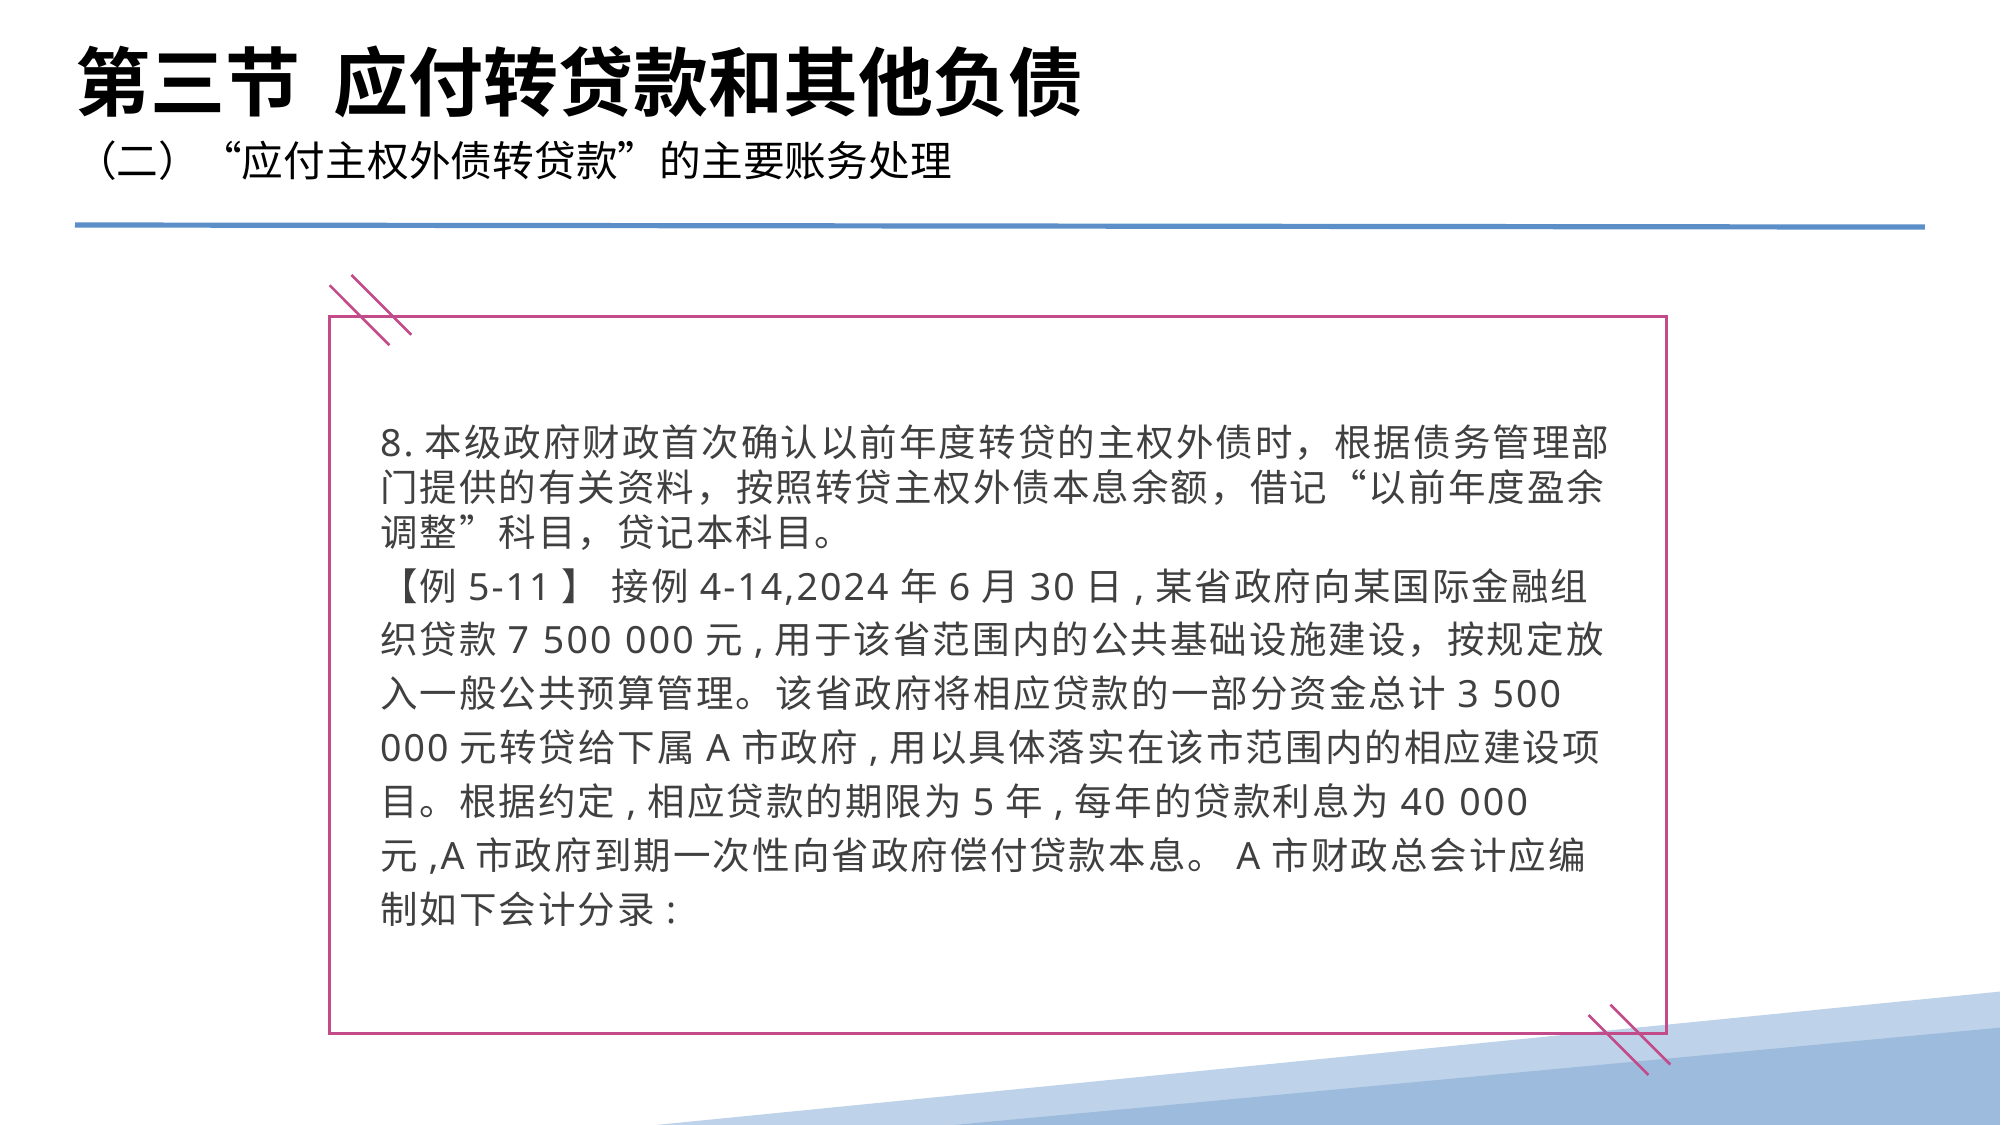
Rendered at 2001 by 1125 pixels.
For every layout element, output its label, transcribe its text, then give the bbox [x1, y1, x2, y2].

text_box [329, 285, 390, 346]
text_box 第三节 应付转贷款和其他负债 [75, 24, 1925, 124]
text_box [1610, 1004, 1671, 1065]
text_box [656, 991, 2000, 1125]
text_box [328, 316, 1668, 1034]
text_box 8.本级政府财政首次确认以前年度转贷的主权外债时，根据债务管理部门提供的有关资料，按照转贷主权外债本息余额，借记“以前年度盈余调整”科目，贷记本科目。 【例5-11】 接例4-14,2024年6月30日,某省政府向某国际金融组织贷款7 500 000元,用于该省范围内的公共基础设施建设，按规定放入一般公共预算管理。该省政府将相应贷款的一部分资金总计3 500 000元转贷给下属A市政府,用以具体落实在该市范围内的相应建设项目。根据约定,相应贷款的期限为5年,每年的贷款利息为40 000元,A市政府到期一次性向省政府偿付贷款本息。A市财政总会计应编制如下会计分录: [369, 351, 1627, 998]
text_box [351, 274, 412, 335]
text_box （二）“应付主权外债转贷款”的主要账务处理 [75, 124, 1925, 200]
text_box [74, 224, 1925, 228]
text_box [1588, 1015, 1649, 1075]
